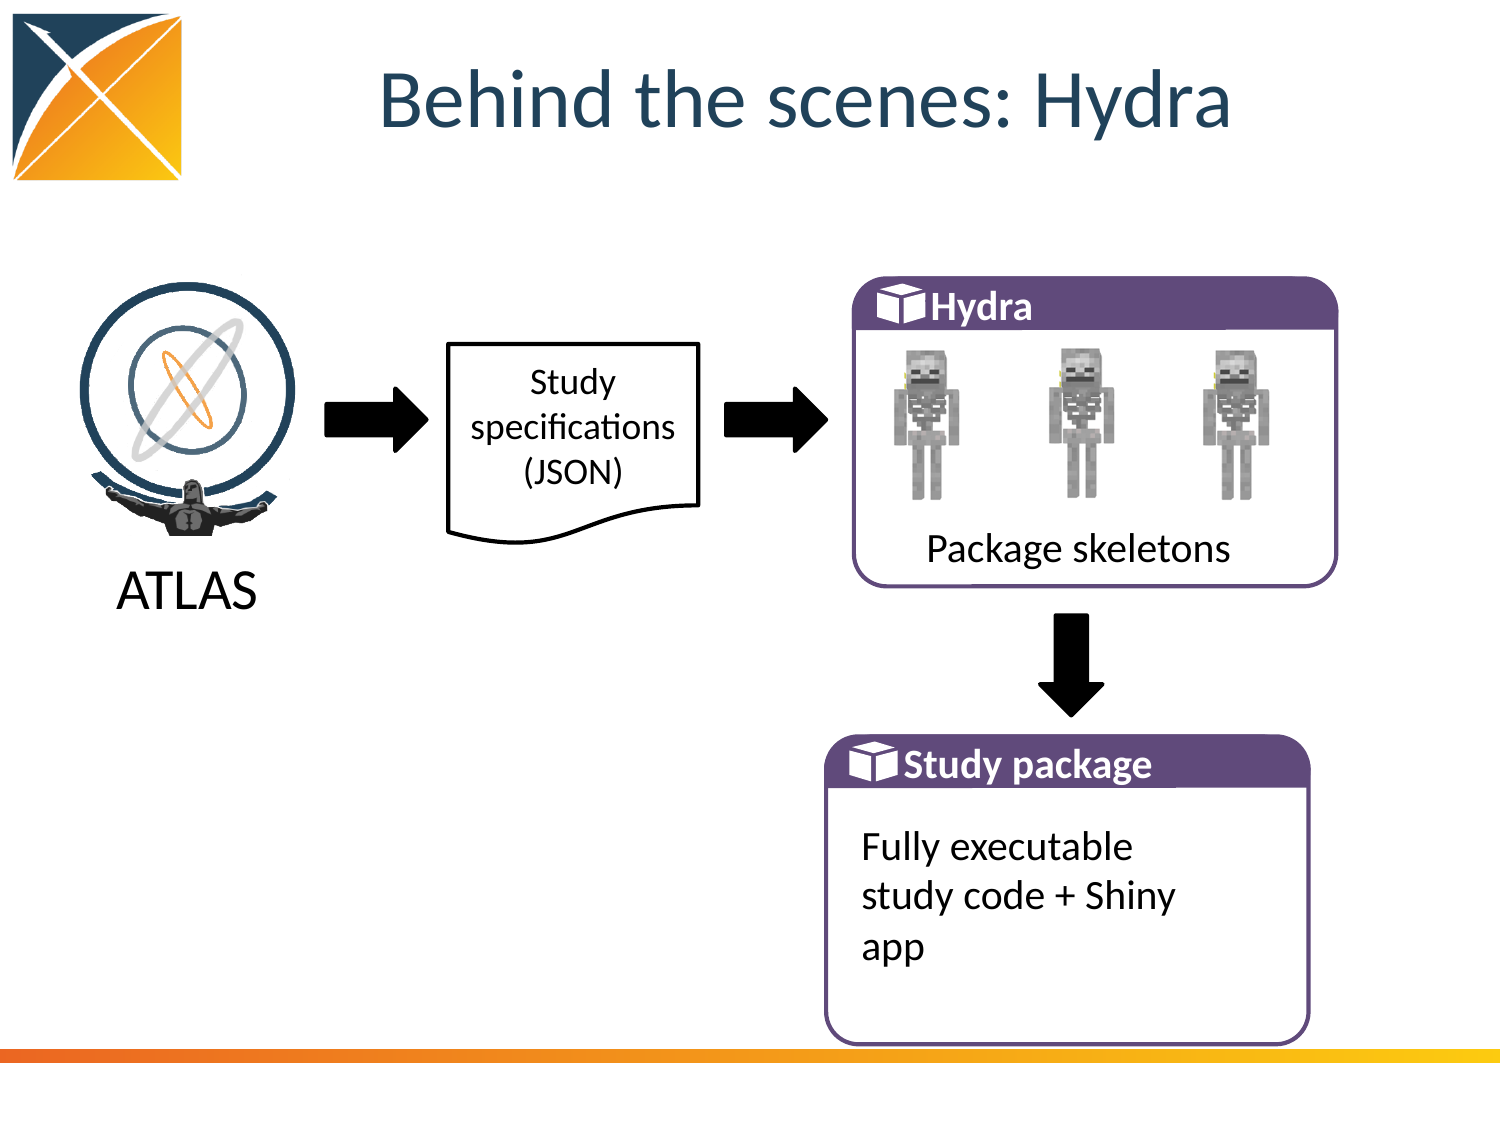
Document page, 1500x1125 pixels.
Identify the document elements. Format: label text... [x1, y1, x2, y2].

picture [1039, 348, 1116, 501]
picture [1194, 350, 1271, 503]
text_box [853, 271, 1337, 587]
text_box [1038, 613, 1105, 718]
title Behind the scenes: Hydra [187, 24, 1425, 163]
text_box Study specifications (JSON) [446, 341, 701, 545]
text_box [724, 386, 829, 453]
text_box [825, 729, 1309, 1045]
text_box ATLAS [101, 552, 274, 629]
text_box [324, 386, 429, 453]
picture [0, 0, 206, 200]
picture [884, 350, 961, 503]
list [77, 274, 298, 544]
